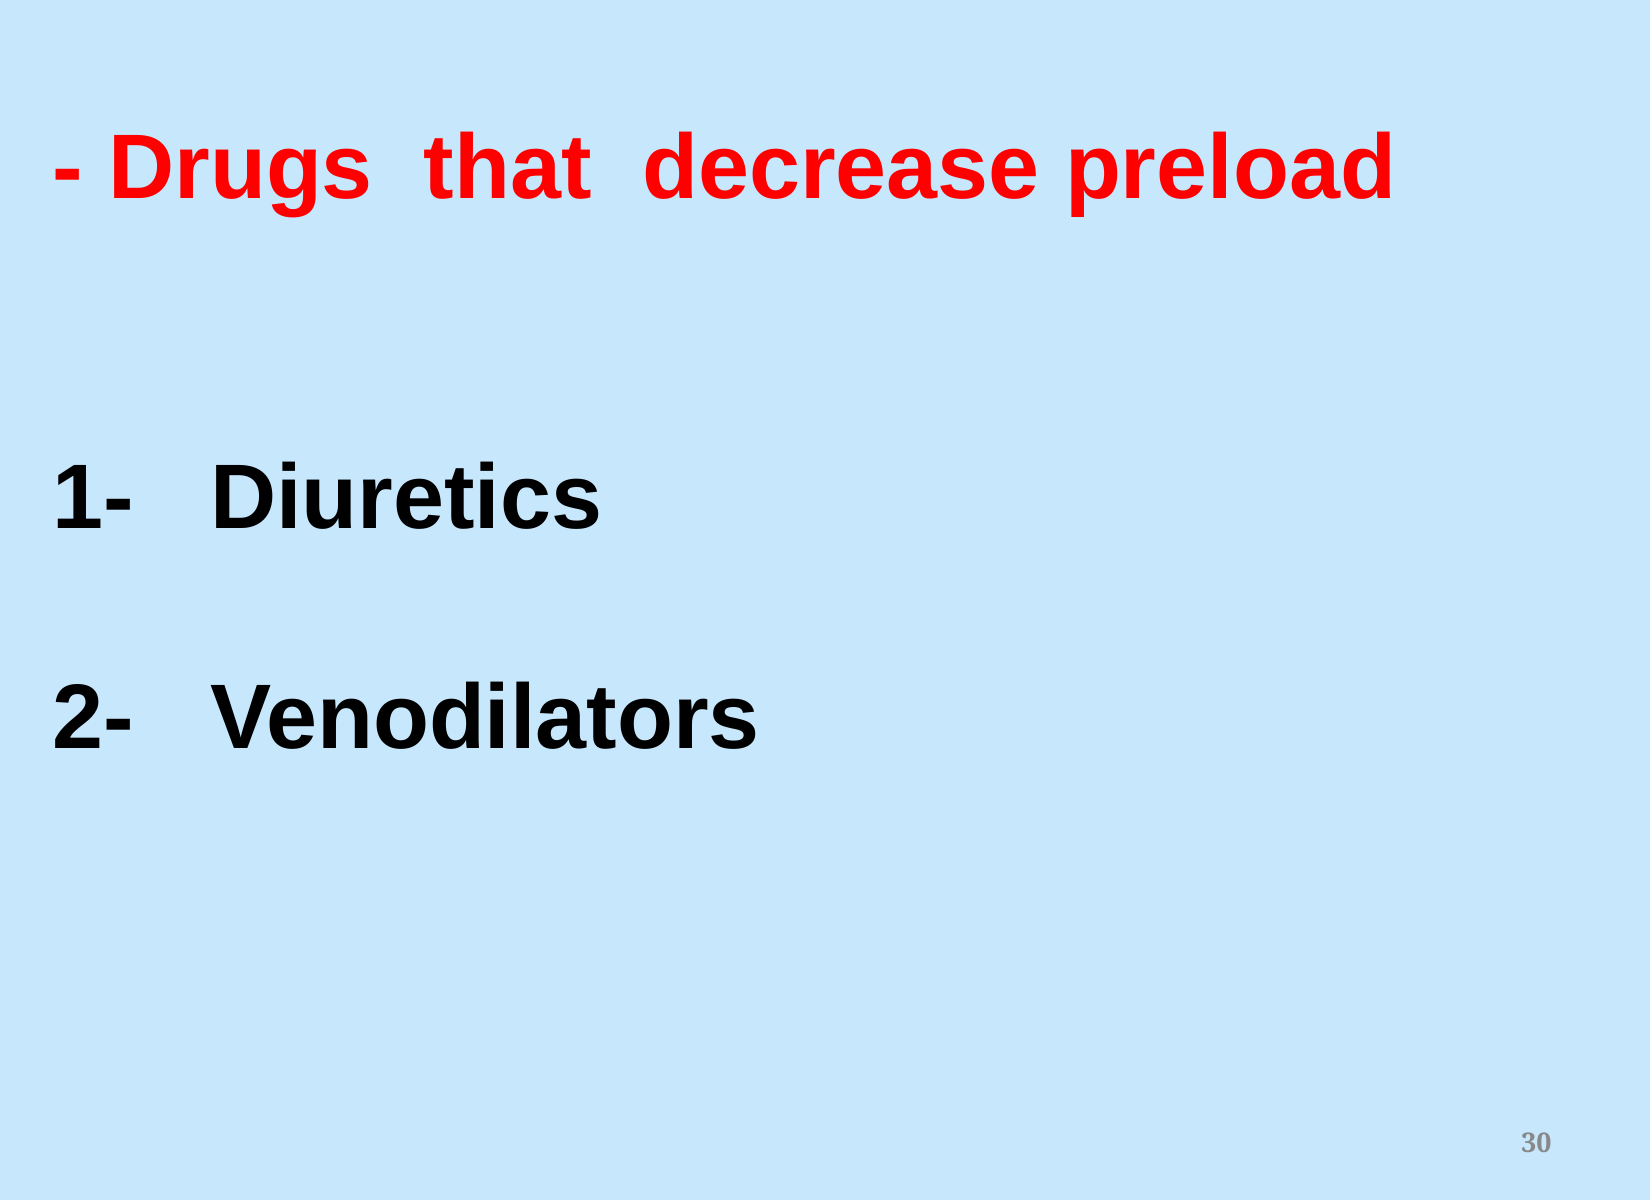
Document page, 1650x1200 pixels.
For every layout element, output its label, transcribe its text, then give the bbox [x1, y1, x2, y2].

text_box - Drugs that decrease preload 1- Diuretics 2- Venodilators [37, 99, 1600, 1200]
